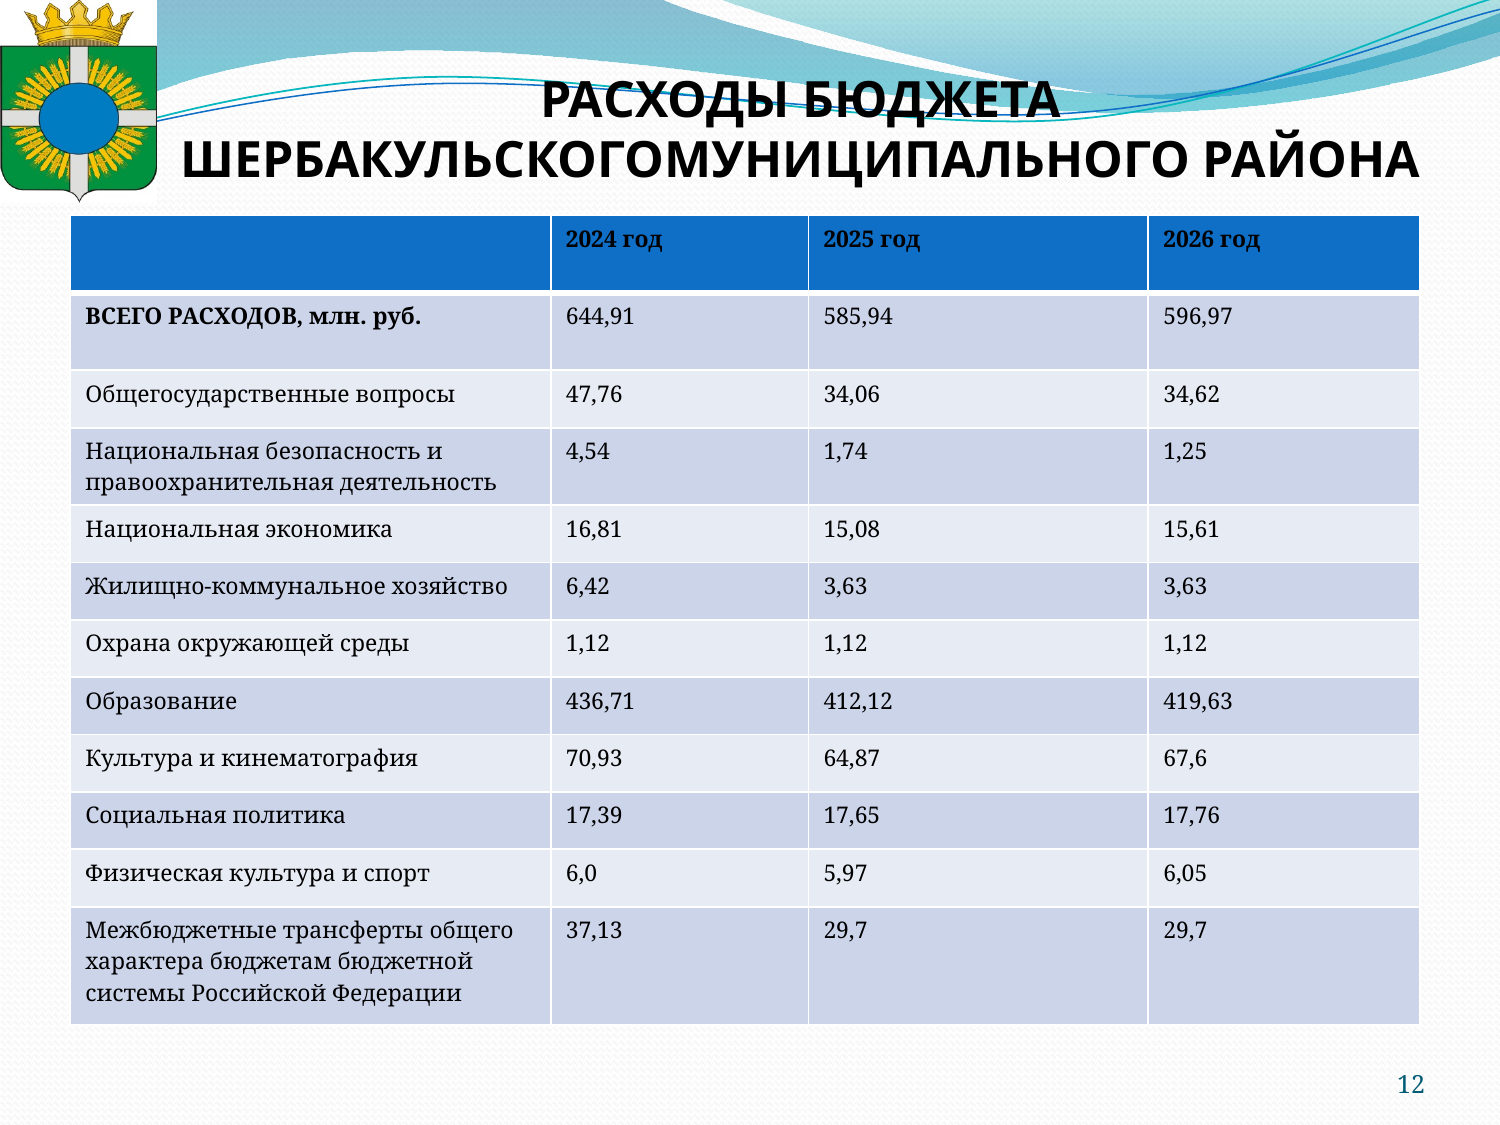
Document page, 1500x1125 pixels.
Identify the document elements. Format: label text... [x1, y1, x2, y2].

table_cell 4,54 [552, 429, 808, 504]
table_cell 3,63 [1149, 563, 1419, 619]
table_cell Охрана окружающей среды [71, 621, 550, 676]
slide_number 12 [1299, 1042, 1425, 1103]
table_cell Образование [71, 678, 550, 734]
table_cell 64,87 [809, 735, 1147, 791]
table_cell 1,12 [1149, 621, 1419, 676]
table_cell 1,12 [809, 621, 1147, 676]
table_cell ВСЕГО РАСХОДОВ, млн. руб. [71, 296, 550, 369]
table_cell 29,7 [1149, 908, 1419, 1024]
table_cell 17,39 [552, 793, 808, 848]
table_cell Социальная политика [71, 793, 550, 848]
table_cell 3,63 [809, 563, 1147, 619]
table_cell Межбюджетные трансферты общего характера бюджетам бюджетной системы Российской Федерации [71, 908, 550, 1024]
table_cell 29,7 [809, 908, 1147, 1024]
table_cell 67,6 [1149, 735, 1419, 791]
table_cell Национальная экономика [71, 506, 550, 562]
table_cell 1,74 [809, 429, 1147, 504]
table_cell Жилищно-коммунальное хозяйство [71, 563, 550, 619]
table_cell 15,61 [1149, 506, 1419, 562]
table_cell 412,12 [809, 678, 1147, 734]
table_cell 1,12 [552, 621, 808, 676]
picture [0, 0, 157, 204]
table_cell 70,93 [552, 735, 808, 791]
table_cell 644,91 [552, 296, 808, 369]
table_cell 47,76 [552, 371, 808, 427]
table_cell 37,13 [552, 908, 808, 1024]
table_cell 419,63 [1149, 678, 1419, 734]
title РАСХОДЫ БЮДЖЕТА ШЕРБАКУЛЬСКОГОМУНИЦИПАЛЬНОГО РАЙОНА [175, 0, 1425, 188]
table_cell 34,62 [1149, 371, 1419, 427]
table_header 2025 год [809, 216, 1147, 290]
table_cell 17,76 [1149, 793, 1419, 848]
table_cell 436,71 [552, 678, 808, 734]
table_header 2024 год [552, 216, 808, 290]
table_cell Физическая культура и спорт [71, 850, 550, 906]
table_cell 6,42 [552, 563, 808, 619]
table_cell 34,06 [809, 371, 1147, 427]
table_header 2026 год [1149, 216, 1419, 290]
table_cell 17,65 [809, 793, 1147, 848]
table_cell 16,81 [552, 506, 808, 562]
table_cell 6,05 [1149, 850, 1419, 906]
table_cell Общегосударственные вопросы [71, 371, 550, 427]
table_cell Культура и кинематография [71, 735, 550, 791]
table_cell 1,25 [1149, 429, 1419, 504]
table_cell 15,08 [809, 506, 1147, 562]
table_cell 585,94 [809, 296, 1147, 369]
table_cell 596,97 [1149, 296, 1419, 369]
table_header [71, 216, 550, 290]
table_cell 5,97 [809, 850, 1147, 906]
table_cell Национальная безопасность и правоохранительная деятельность [71, 429, 550, 504]
table_cell 6,0 [552, 850, 808, 906]
